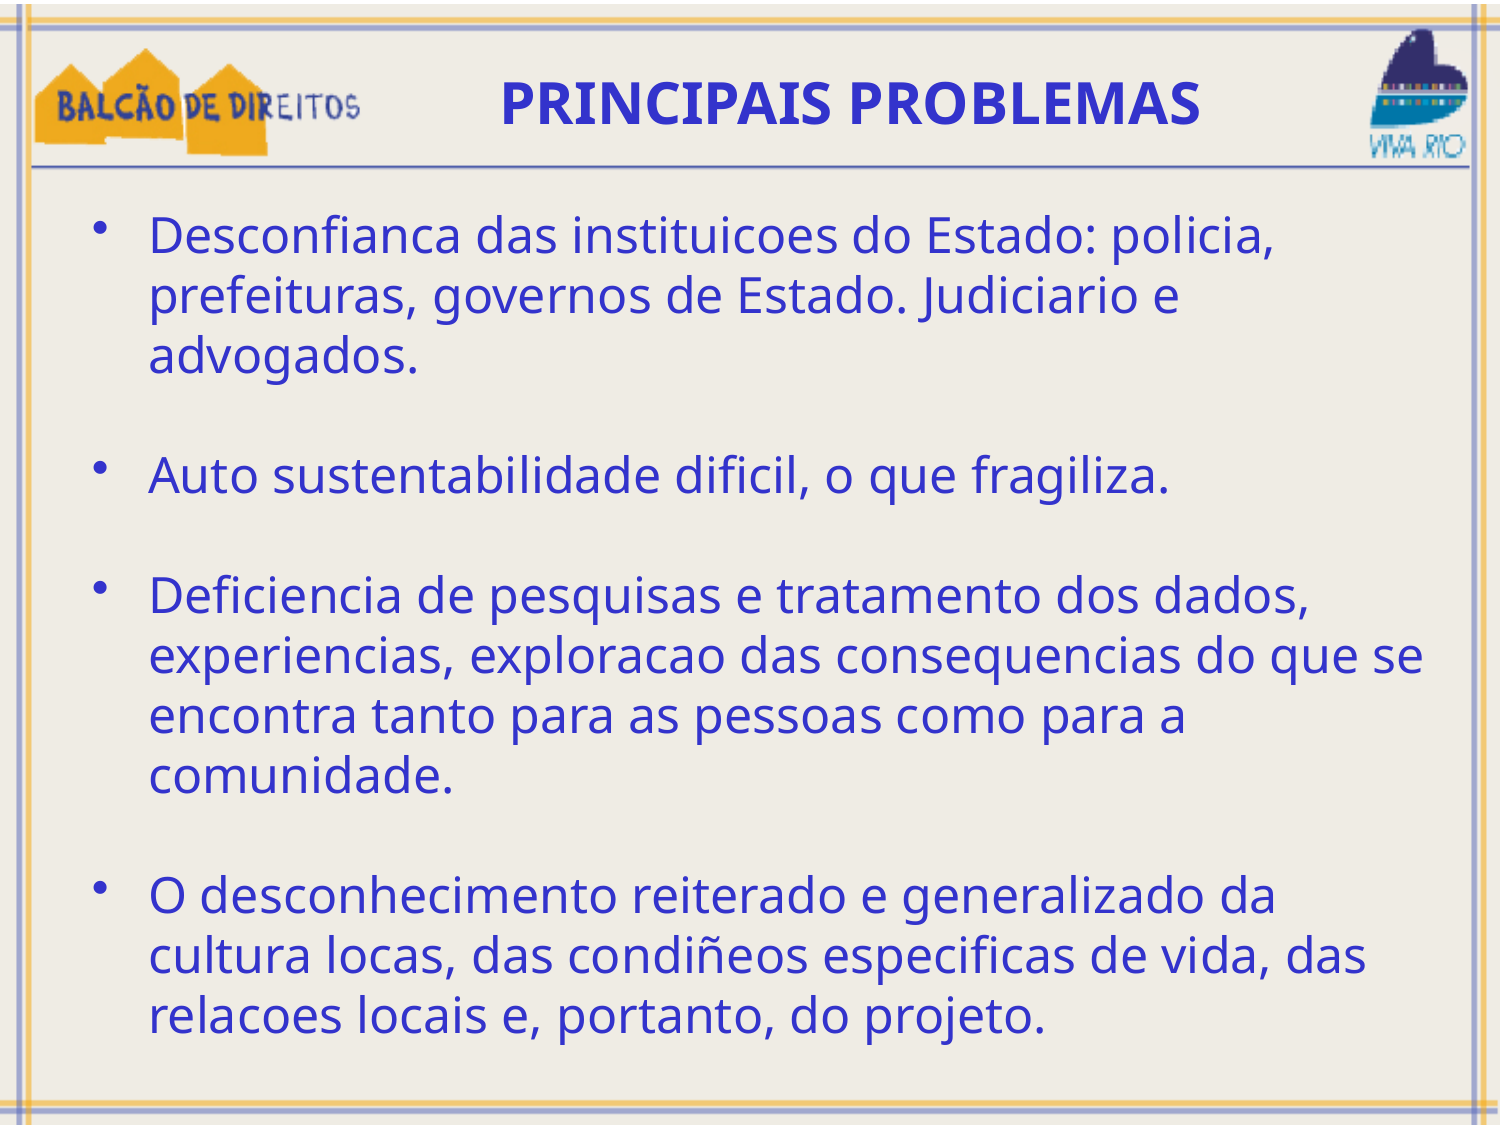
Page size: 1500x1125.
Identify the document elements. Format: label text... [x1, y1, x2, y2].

title PRINCIPAIS PROBLEMAS [383, 42, 1318, 160]
picture [0, 4, 1500, 1125]
list Desconfianca das instituicoes do Estado: policia, prefeituras, governos de Estado. Judiciario e advogados. Auto sustentabilidade dificil, o que fragiliza. Deficiencia de pesquisas e tratamento dos dados, experiencias, exploracao das consequencias do que se encontra tanto para as pessoas como para a comunidade. O desconhecimento reiterado e generalizado da cultura locas, das condiñeos especificas de vida, das relacoes locais e, portanto, do projeto. [76, 196, 1453, 872]
